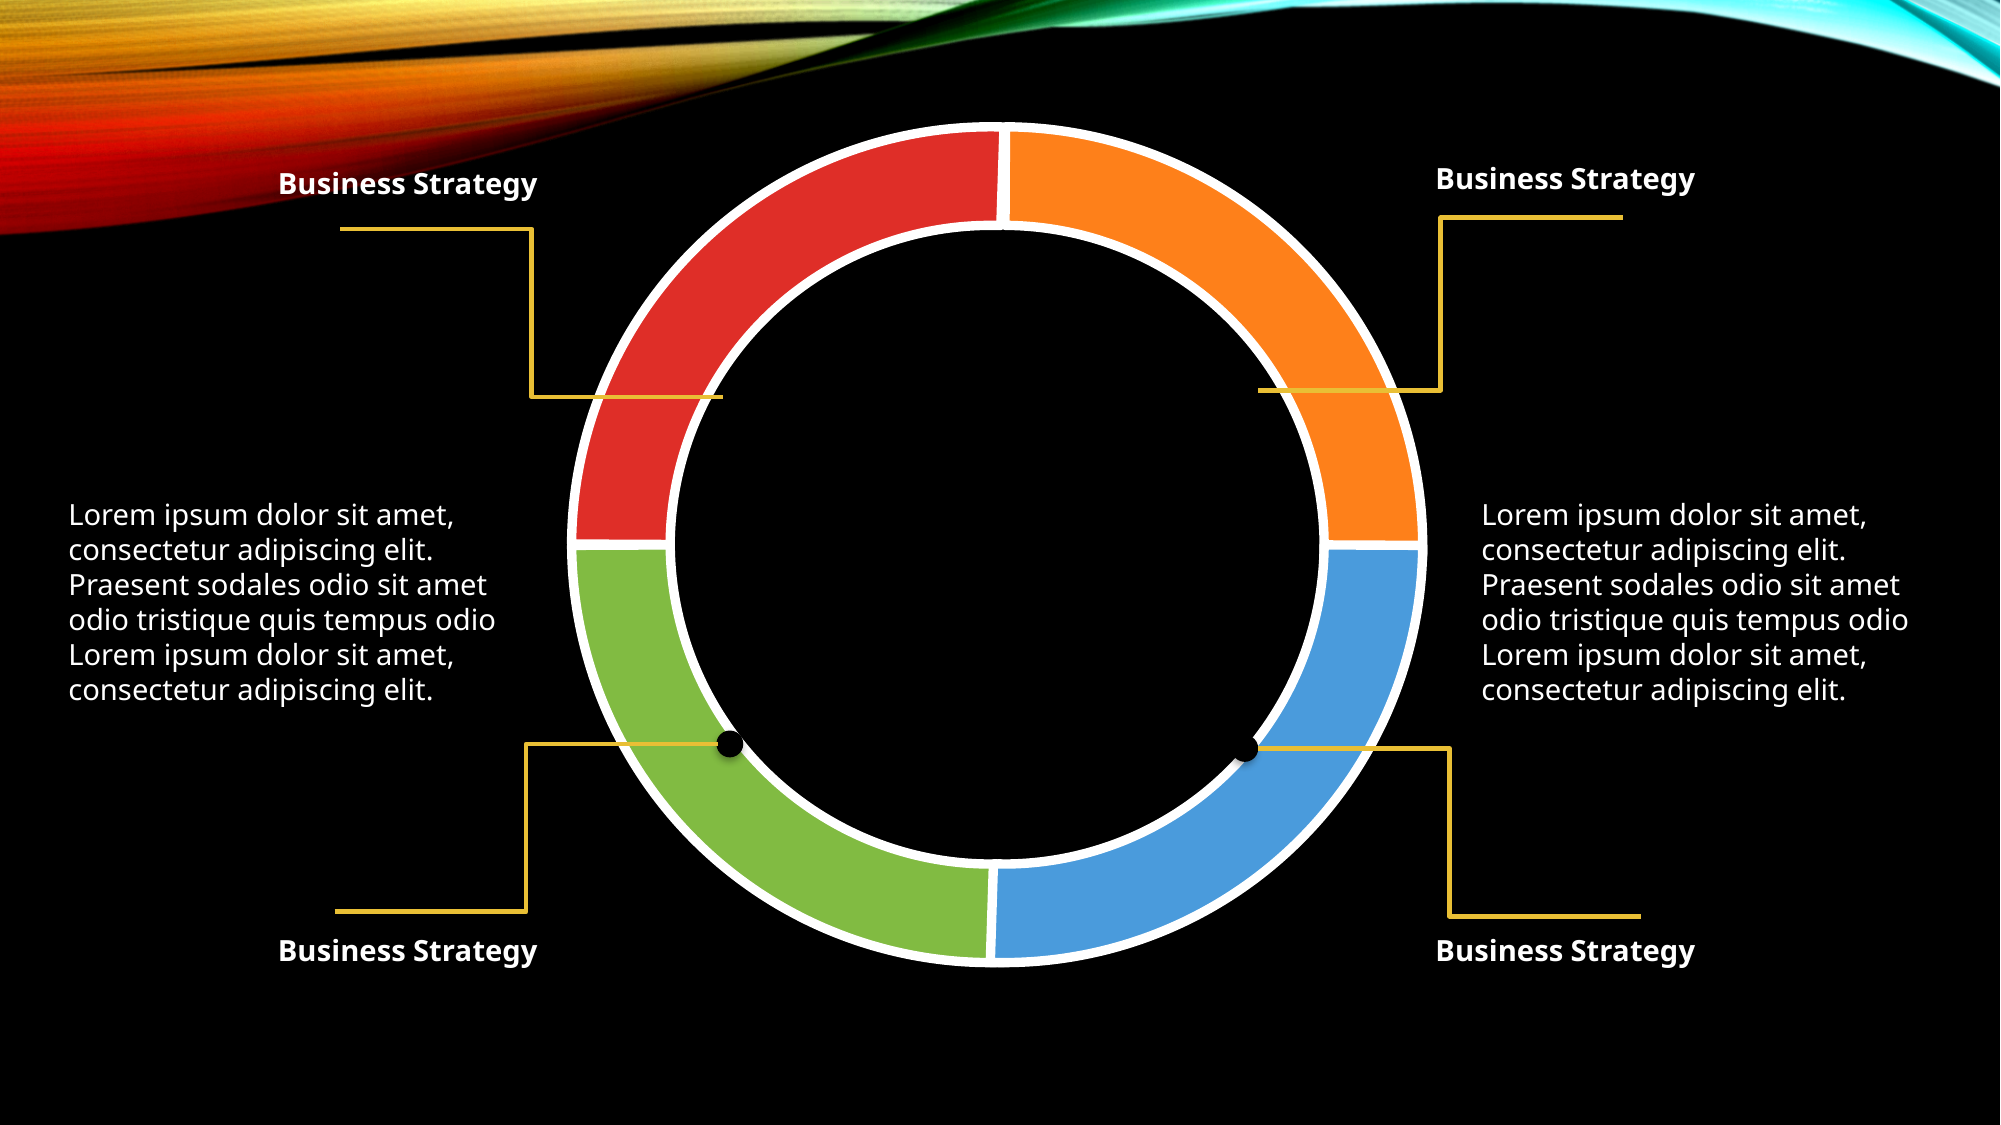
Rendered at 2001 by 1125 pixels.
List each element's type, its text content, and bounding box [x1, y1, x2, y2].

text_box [1257, 748, 1642, 917]
text_box Business Strategy [1428, 936, 1703, 989]
text_box Business Strategy [270, 169, 546, 223]
text_box Lorem ipsum dolor sit amet, consectetur adipiscing elit. Praesent sodales odio sit amet odio tristique quis tempus odio Lorem ipsum dolor sit amet, consectetur adipiscing elit. [1466, 489, 1939, 714]
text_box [334, 743, 718, 913]
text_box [340, 228, 724, 398]
text_box Business Strategy [270, 936, 546, 989]
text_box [571, 123, 1423, 966]
text_box Lorem ipsum dolor sit amet, consectetur adipiscing elit. Praesent sodales odio sit amet odio tristique quis tempus odio Lorem ipsum dolor sit amet, consectetur adipiscing elit. [53, 489, 527, 714]
picture [0, 0, 2000, 237]
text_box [1257, 217, 1624, 391]
text_box Business Strategy [1428, 164, 1703, 218]
